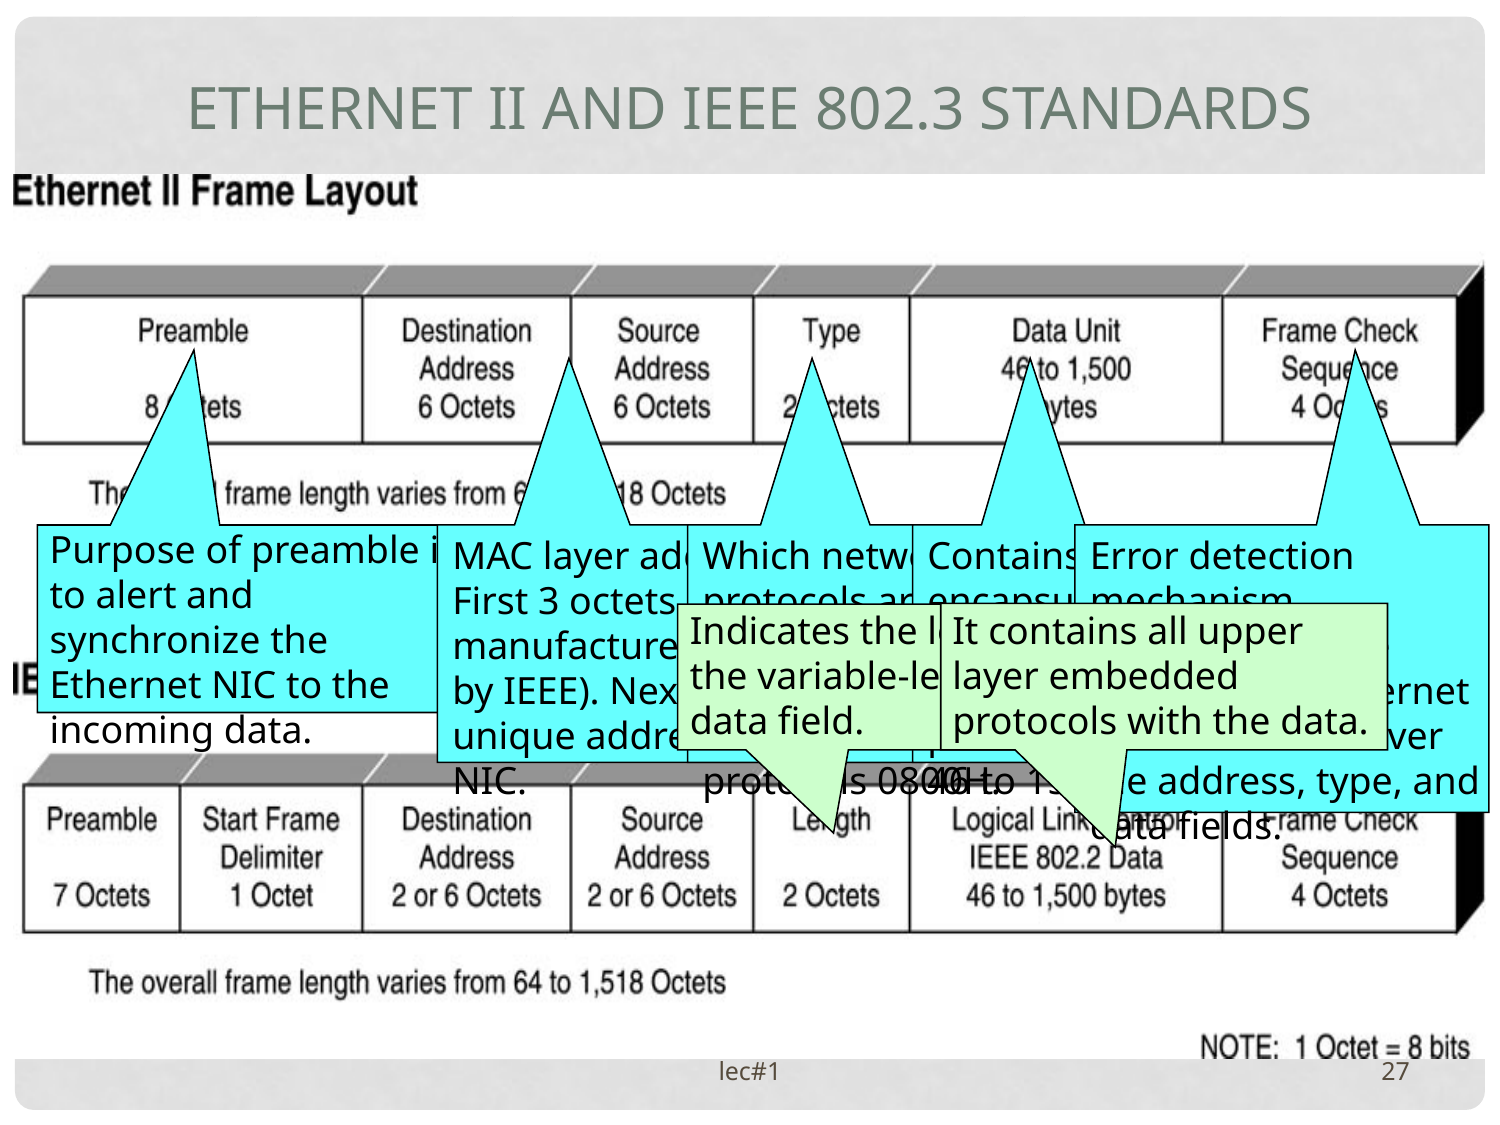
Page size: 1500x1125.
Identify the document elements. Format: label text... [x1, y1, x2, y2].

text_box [34, 518, 476, 715]
slide_number 27 [1074, 1059, 1425, 1103]
title Ethernet II and IEEE 802.3 Standards [75, 62, 1425, 149]
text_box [912, 751, 1074, 766]
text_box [674, 599, 937, 751]
footer lec#1 [512, 1059, 988, 1103]
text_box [687, 524, 912, 599]
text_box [912, 524, 1074, 599]
picture [13, 174, 1487, 1059]
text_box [937, 599, 1388, 751]
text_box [437, 524, 687, 766]
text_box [1074, 524, 1500, 813]
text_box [687, 751, 912, 766]
